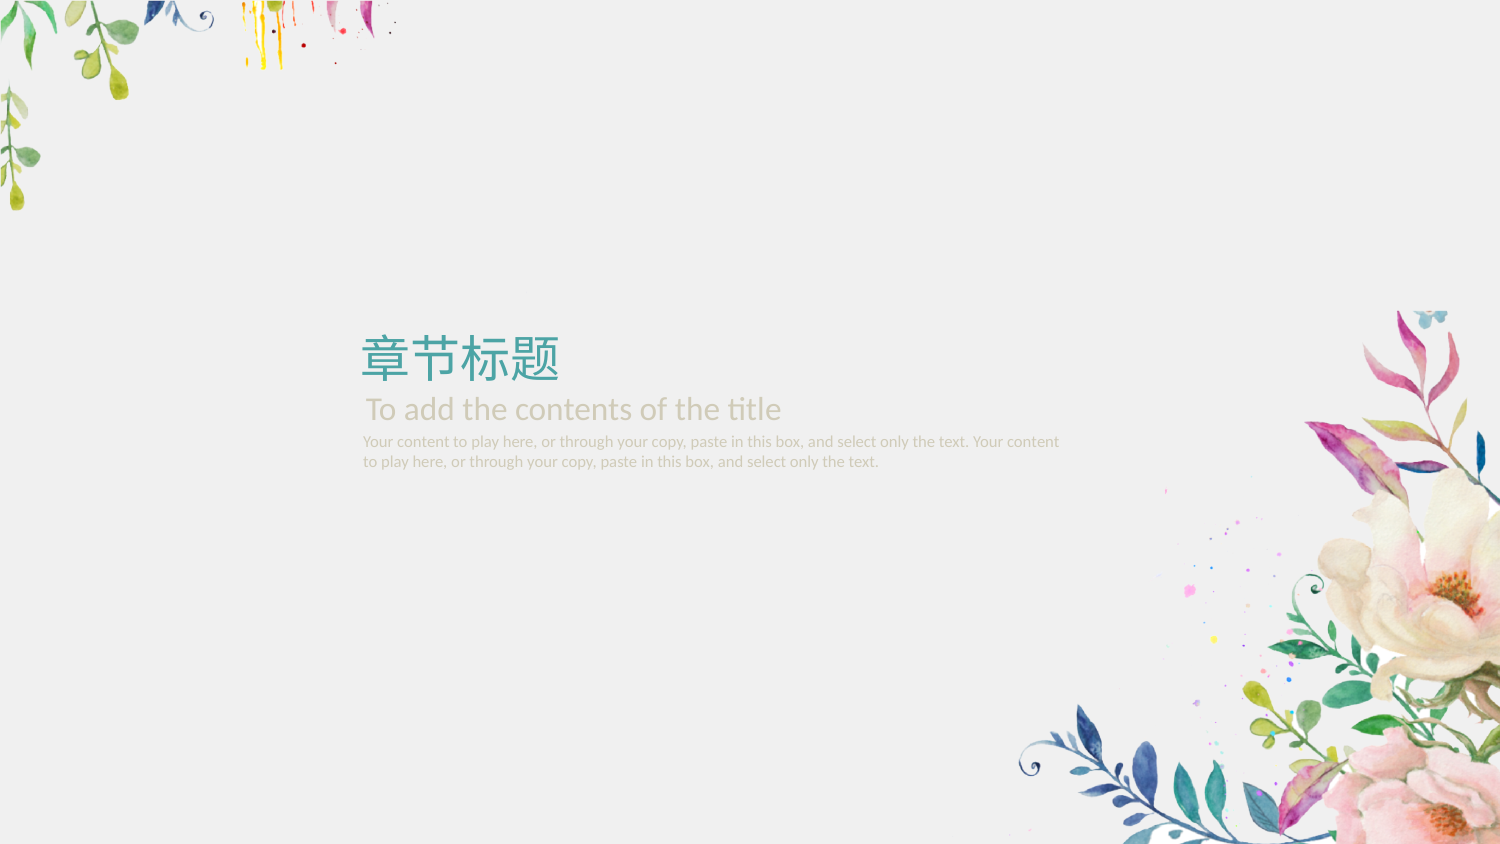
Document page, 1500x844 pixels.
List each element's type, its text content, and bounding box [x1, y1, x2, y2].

text_box To add the contents of the title [351, 380, 798, 435]
text_box Your content to play here, or through your copy, paste in this box, and select only the text. Your content to play here, or through your copy, paste in this box, and select only the text. [348, 423, 905, 479]
text_box 章节标题 [360, 327, 905, 388]
picture [909, 253, 1500, 844]
picture [0, 0, 534, 319]
